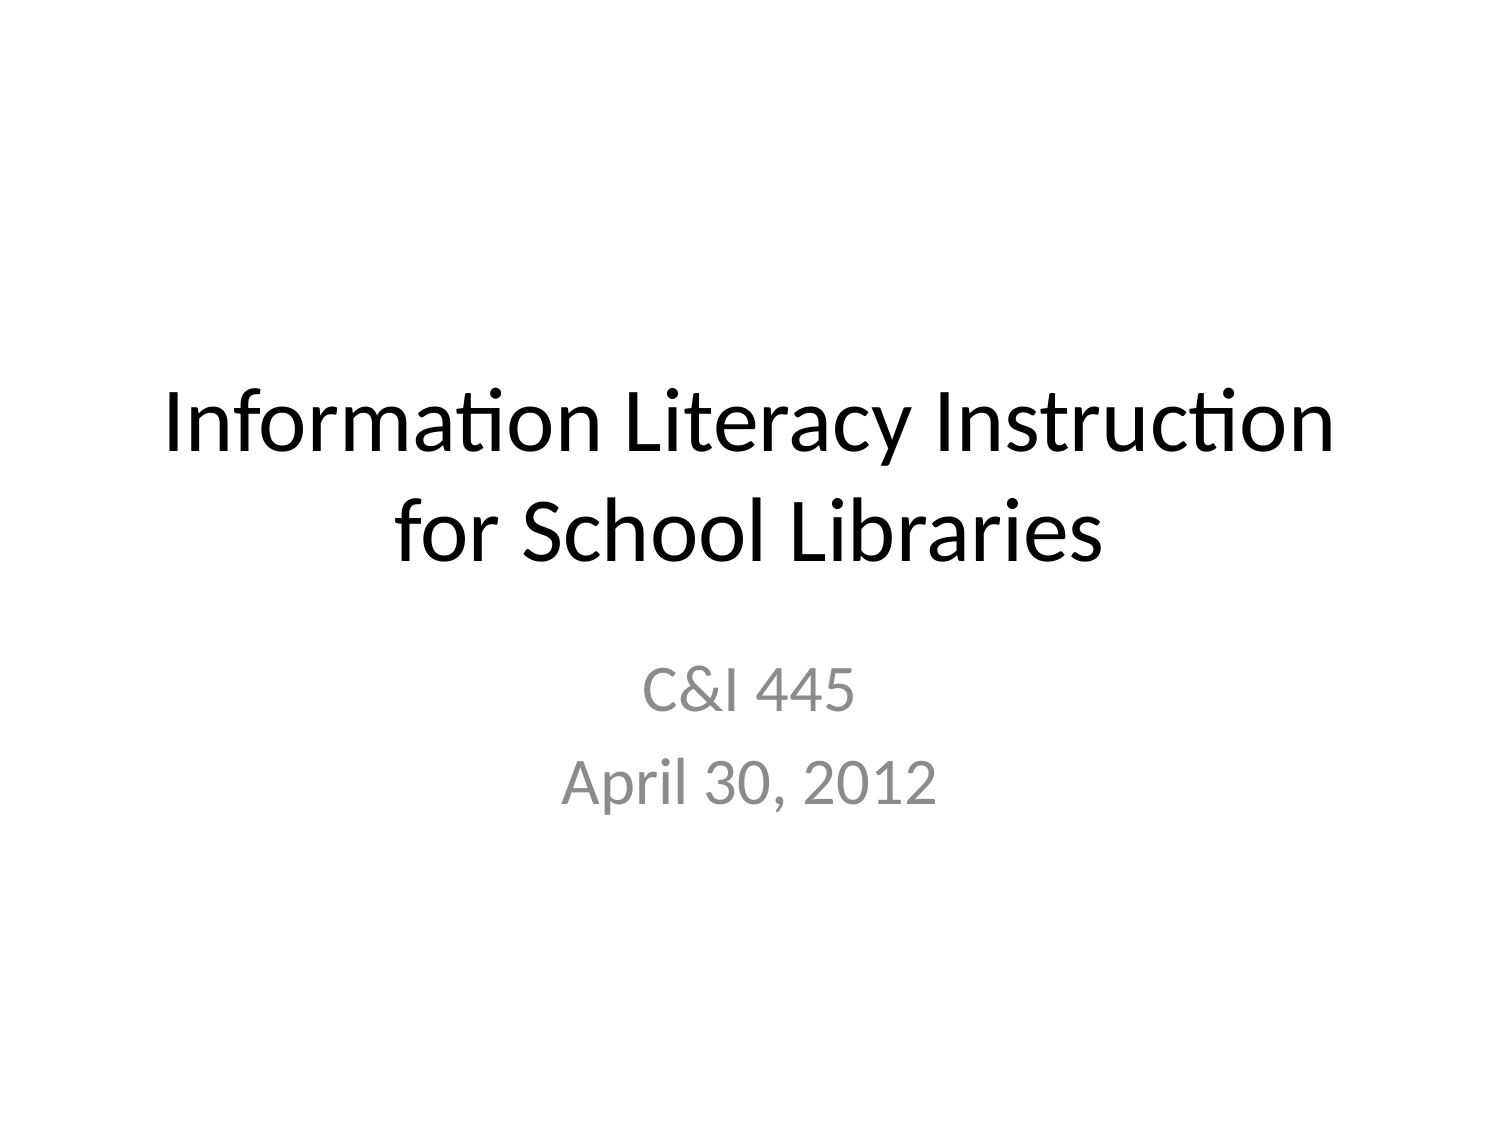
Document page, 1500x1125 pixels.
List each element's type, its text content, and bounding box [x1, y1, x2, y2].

subtitle C&I 445 April 30, 2012 [225, 637, 1275, 925]
title Information Literacy Instruction for School Libraries [112, 349, 1388, 591]
